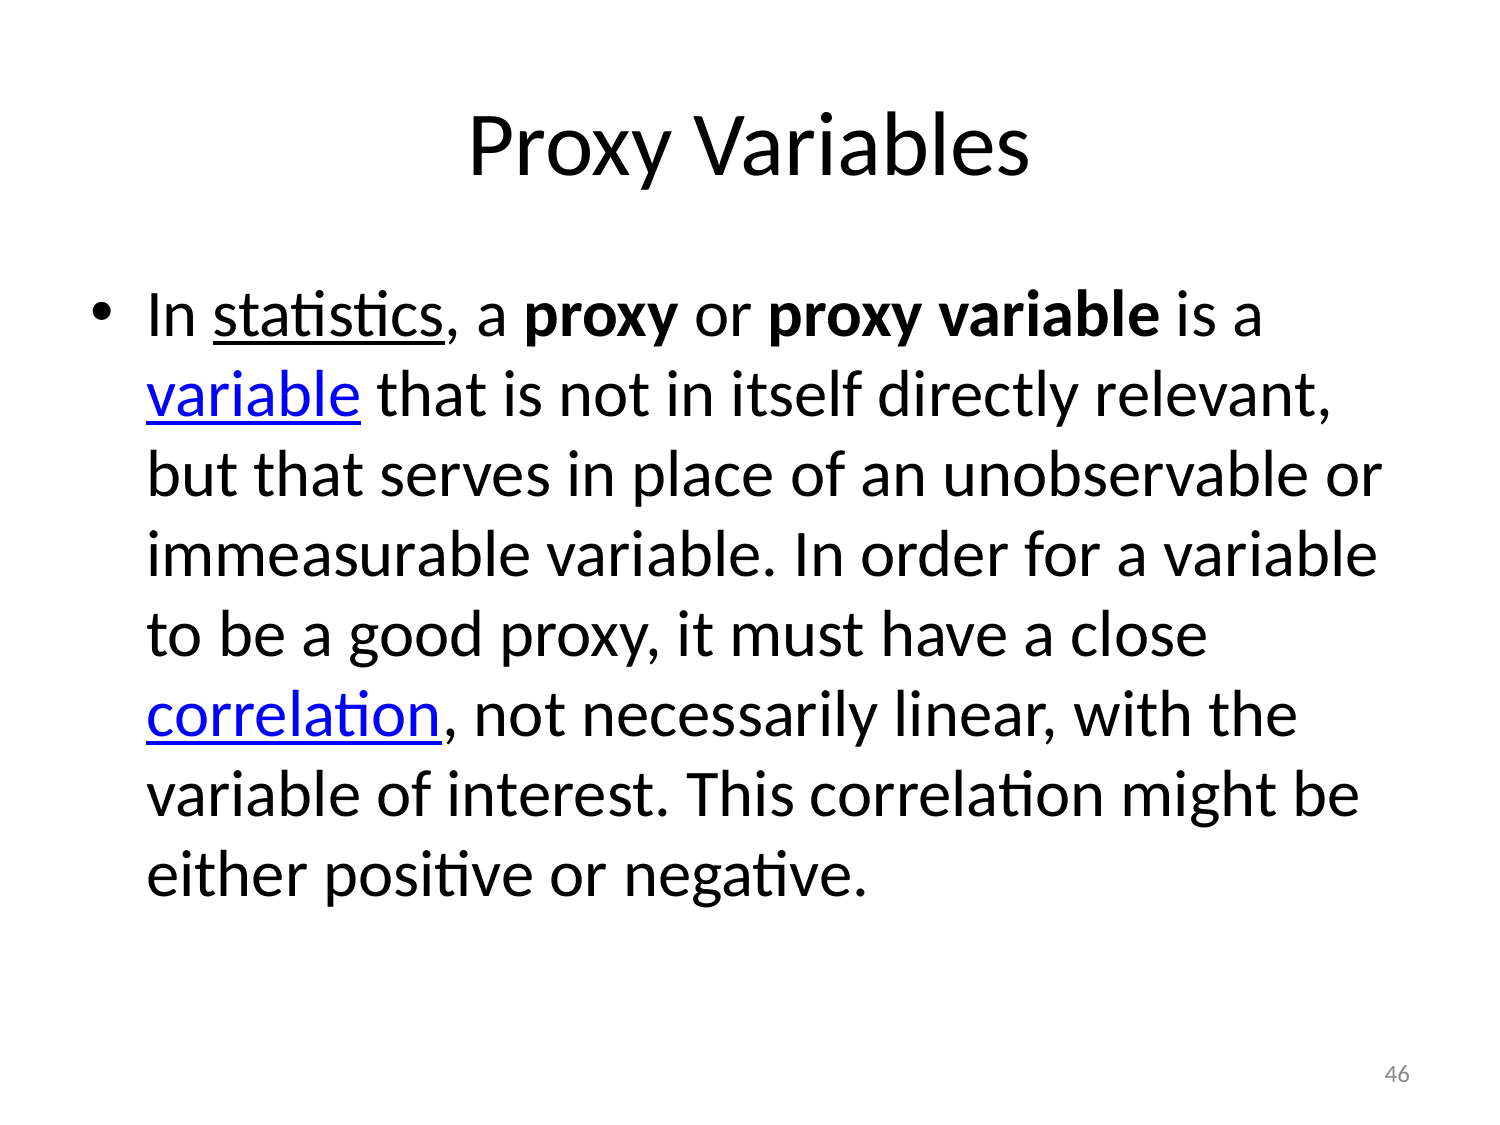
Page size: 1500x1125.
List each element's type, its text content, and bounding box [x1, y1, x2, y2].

title Proxy Variables [75, 45, 1425, 233]
list In statistics, a proxy or proxy variable is a variable that is not in itself directly relevant, but that serves in place of an unobservable or immeasurable variable. In order for a variable to be a good proxy, it must have a close correlation, not necessarily linear, with the variable of interest. This correlation might be either positive or negative. [75, 262, 1425, 1005]
slide_number 46 [1074, 1042, 1425, 1103]
